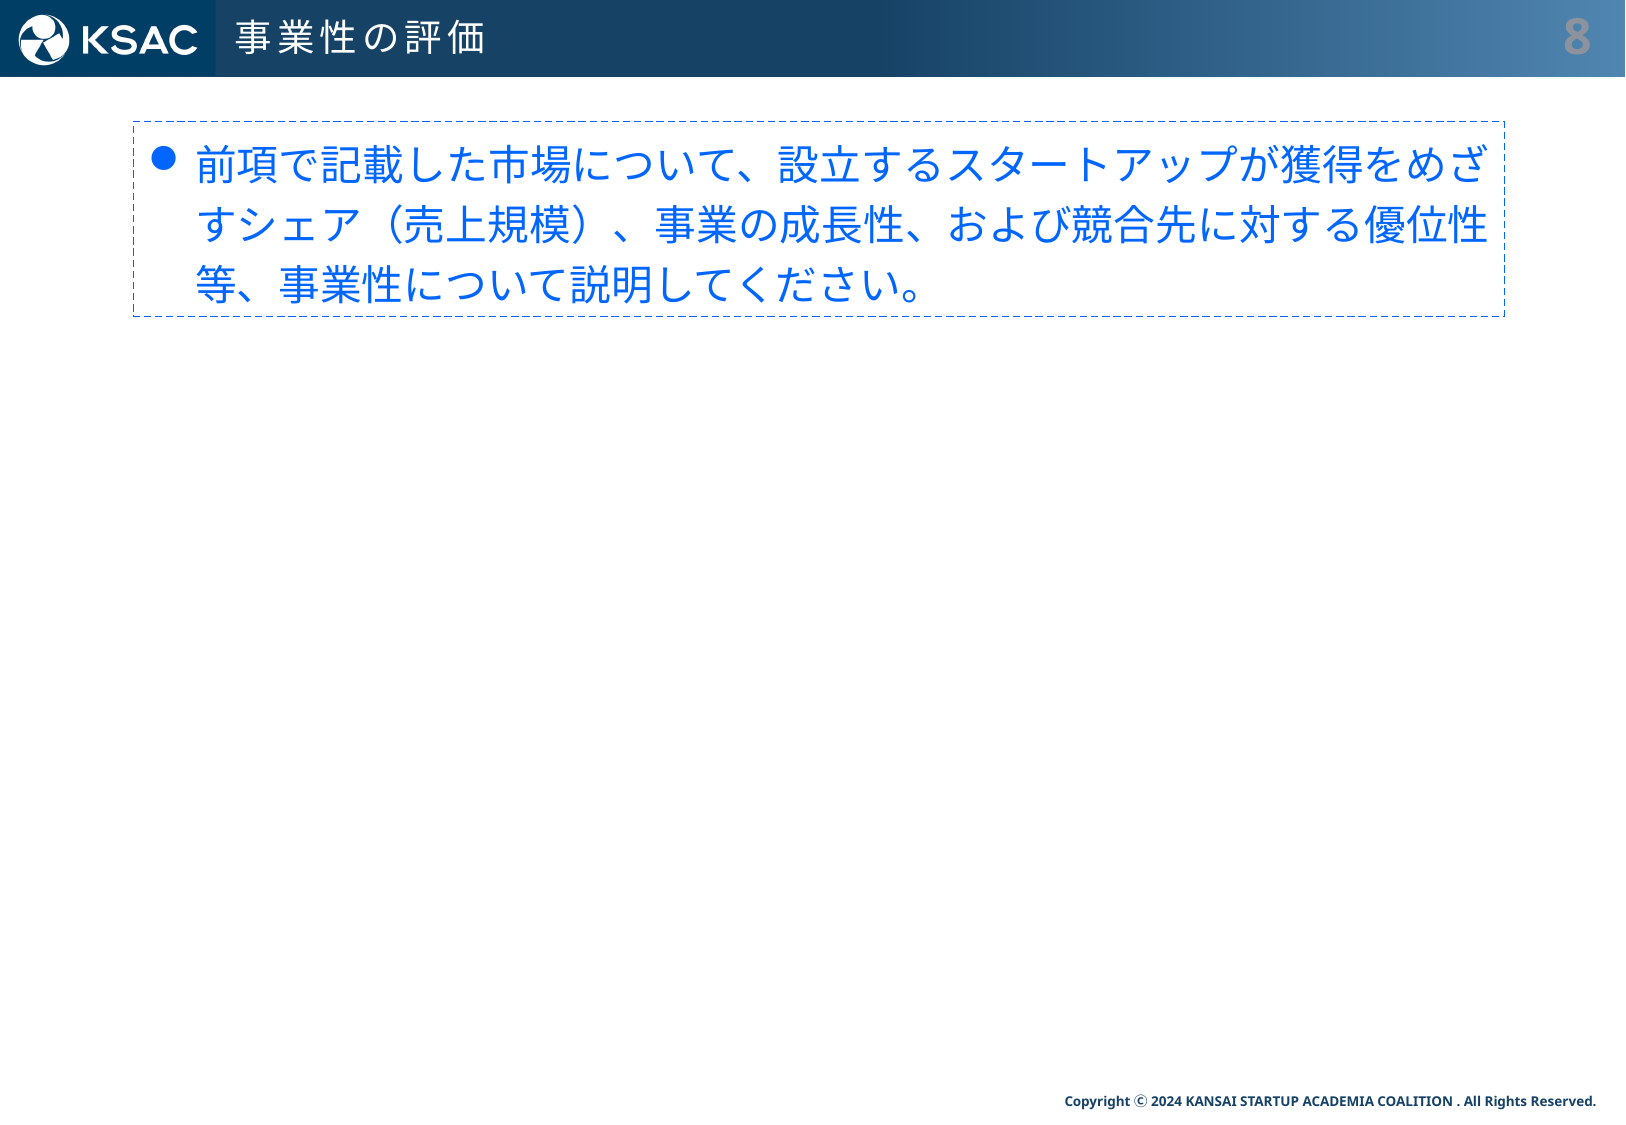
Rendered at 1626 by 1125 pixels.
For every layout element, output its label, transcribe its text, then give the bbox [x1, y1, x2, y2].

text_box 事業性の評価 [219, 6, 501, 66]
picture [0, 0, 216, 76]
slide_number 7 [1428, 8, 1608, 69]
text_box 前項で記載した市場について、設立するスタートアップが獲得をめざすシェア（売上規模）、事業の成長性、および競合先に対する優位性等、事業性について説明してください。 [133, 121, 1505, 317]
